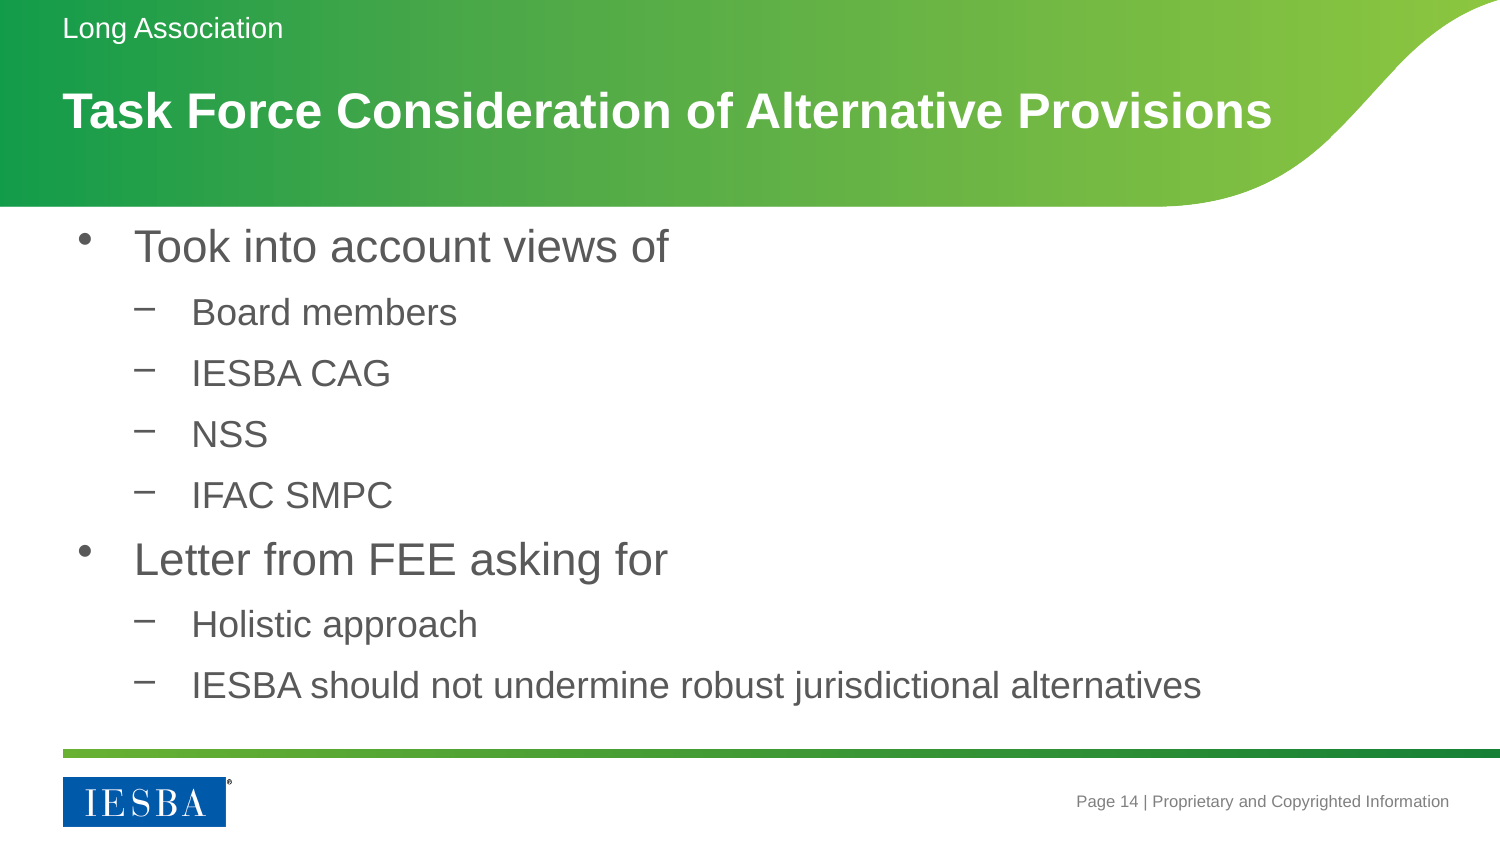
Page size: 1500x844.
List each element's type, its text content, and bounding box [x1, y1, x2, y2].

picture [63, 777, 232, 827]
title Task Force Consideration of Alternative Provisions [62, 75, 1325, 142]
subtitle Long Association [62, 9, 500, 38]
list Took into account views of Board members IESBA CAG NSS IFAC SMPC Letter from FEE asking for Holistic approach IESBA should not undermine robust jurisdictional alternatives [62, 209, 1451, 722]
picture [0, 0, 1500, 207]
